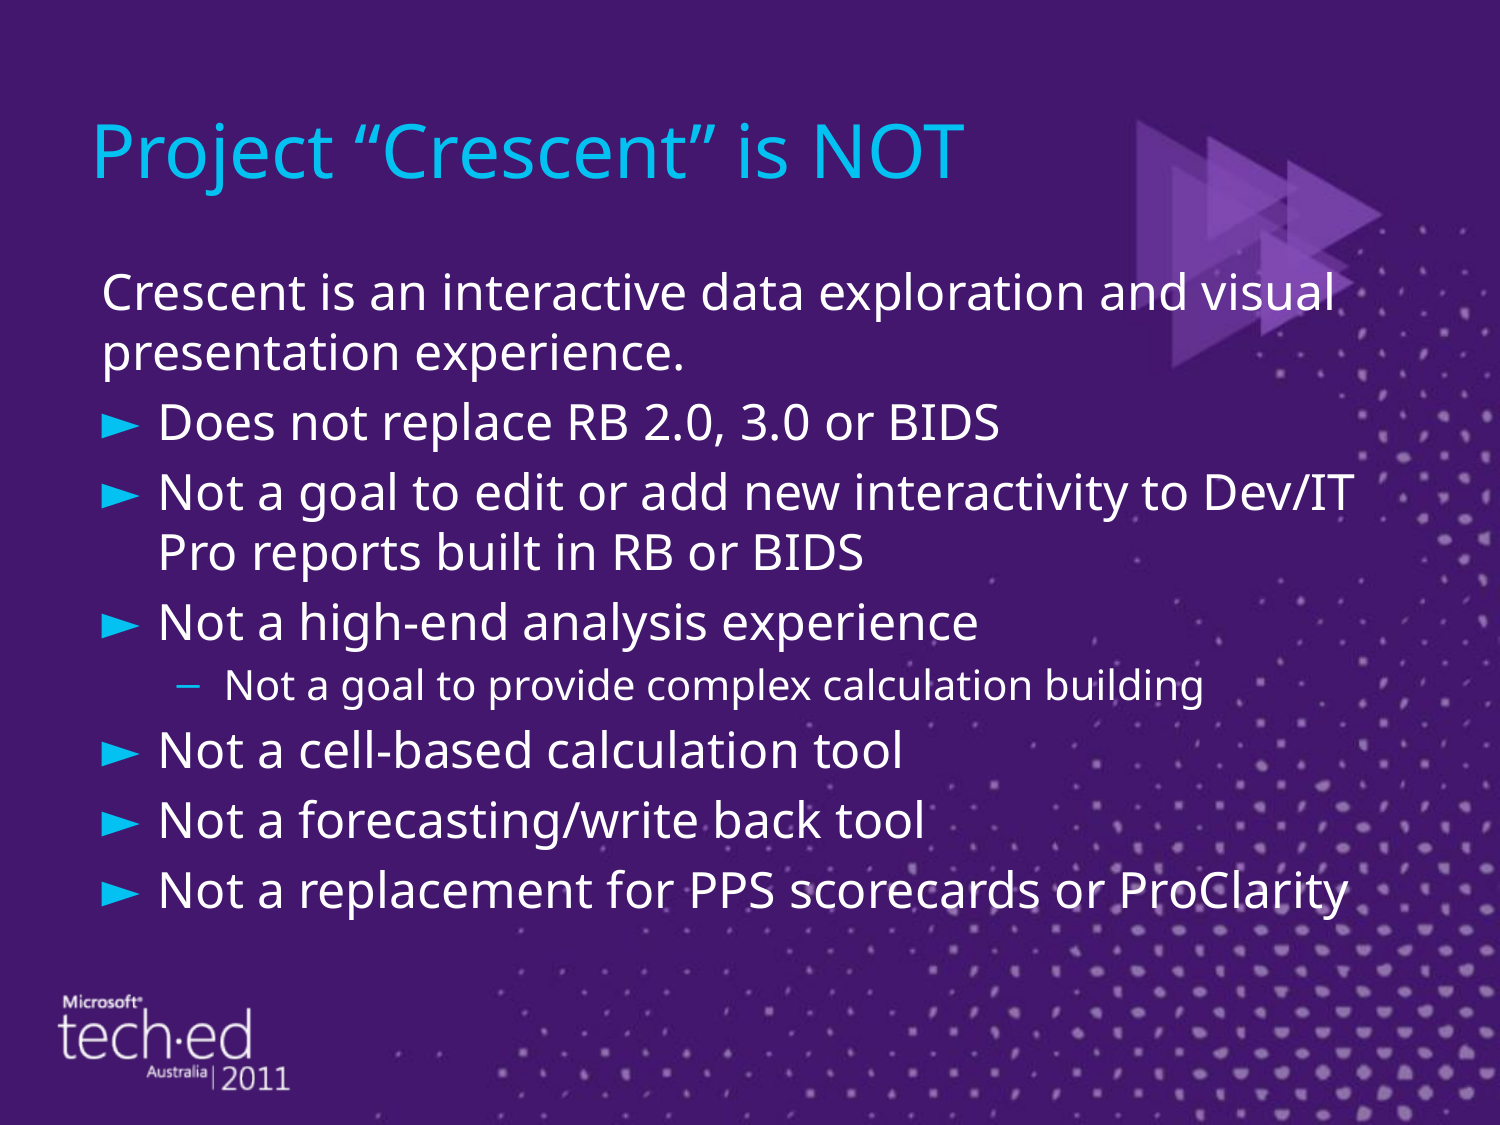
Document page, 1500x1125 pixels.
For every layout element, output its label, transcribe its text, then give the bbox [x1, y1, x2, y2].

picture [0, 0, 1500, 1125]
list Crescent is an interactive data exploration and visual presentation experience. Does not replace RB 2.0, 3.0 or BIDS Not a goal to edit or add new interactivity to Dev/IT Pro reports built in RB or BIDS Not a high-end analysis experience Not a goal to provide complex calculation building Not a cell-based calculation tool Not a forecasting/write back tool Not a replacement for PPS scorecards or ProClarity [86, 252, 1459, 1125]
title Project “Crescent” is NOT [75, 54, 1425, 243]
